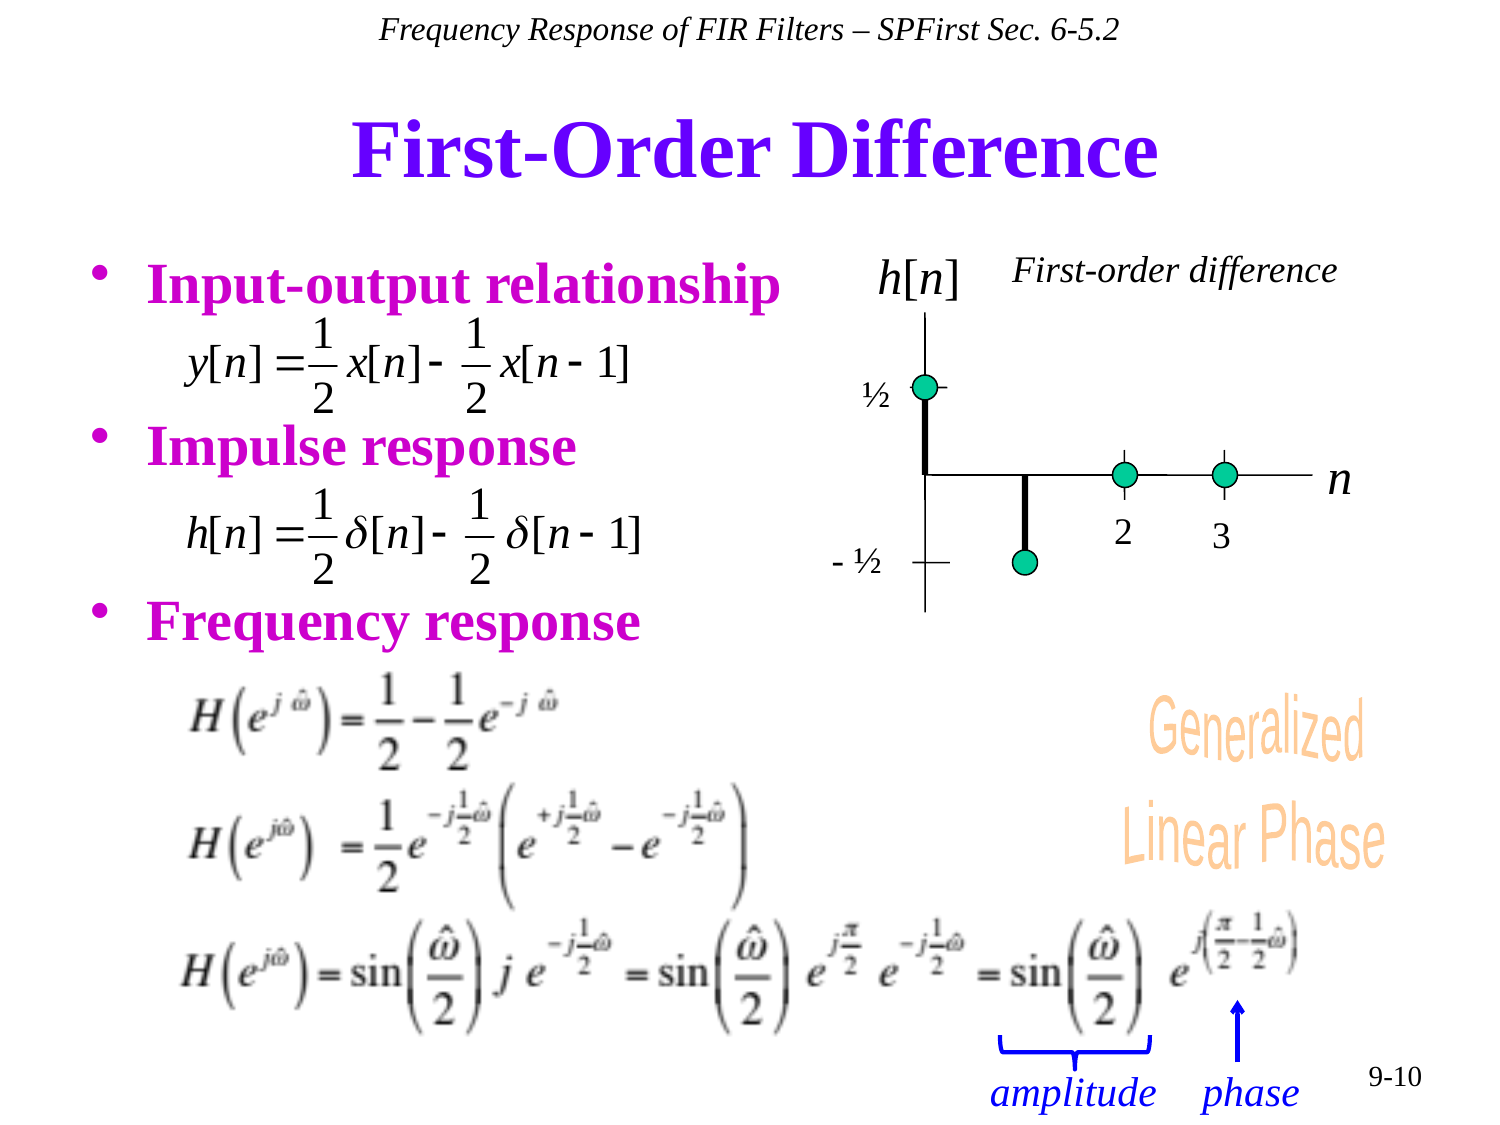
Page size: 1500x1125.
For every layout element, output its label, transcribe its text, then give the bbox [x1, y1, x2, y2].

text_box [816, 237, 1401, 613]
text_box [183, 658, 563, 773]
text_box Frequency response [74, 574, 813, 663]
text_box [182, 775, 751, 913]
slide_number 9-10 [1366, 1049, 1438, 1125]
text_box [174, 899, 1301, 1038]
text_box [175, 303, 638, 424]
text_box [974, 1034, 1182, 1123]
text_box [178, 474, 649, 595]
text_box Impulse response [74, 399, 811, 488]
text_box Input-output relationship [74, 237, 813, 325]
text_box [1187, 999, 1363, 1123]
title First-Order Difference [75, 55, 1438, 238]
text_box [1124, 692, 1385, 871]
text_box Frequency Response of FIR Filters – SPFirst Sec. 6-5.2 [0, 0, 1500, 55]
